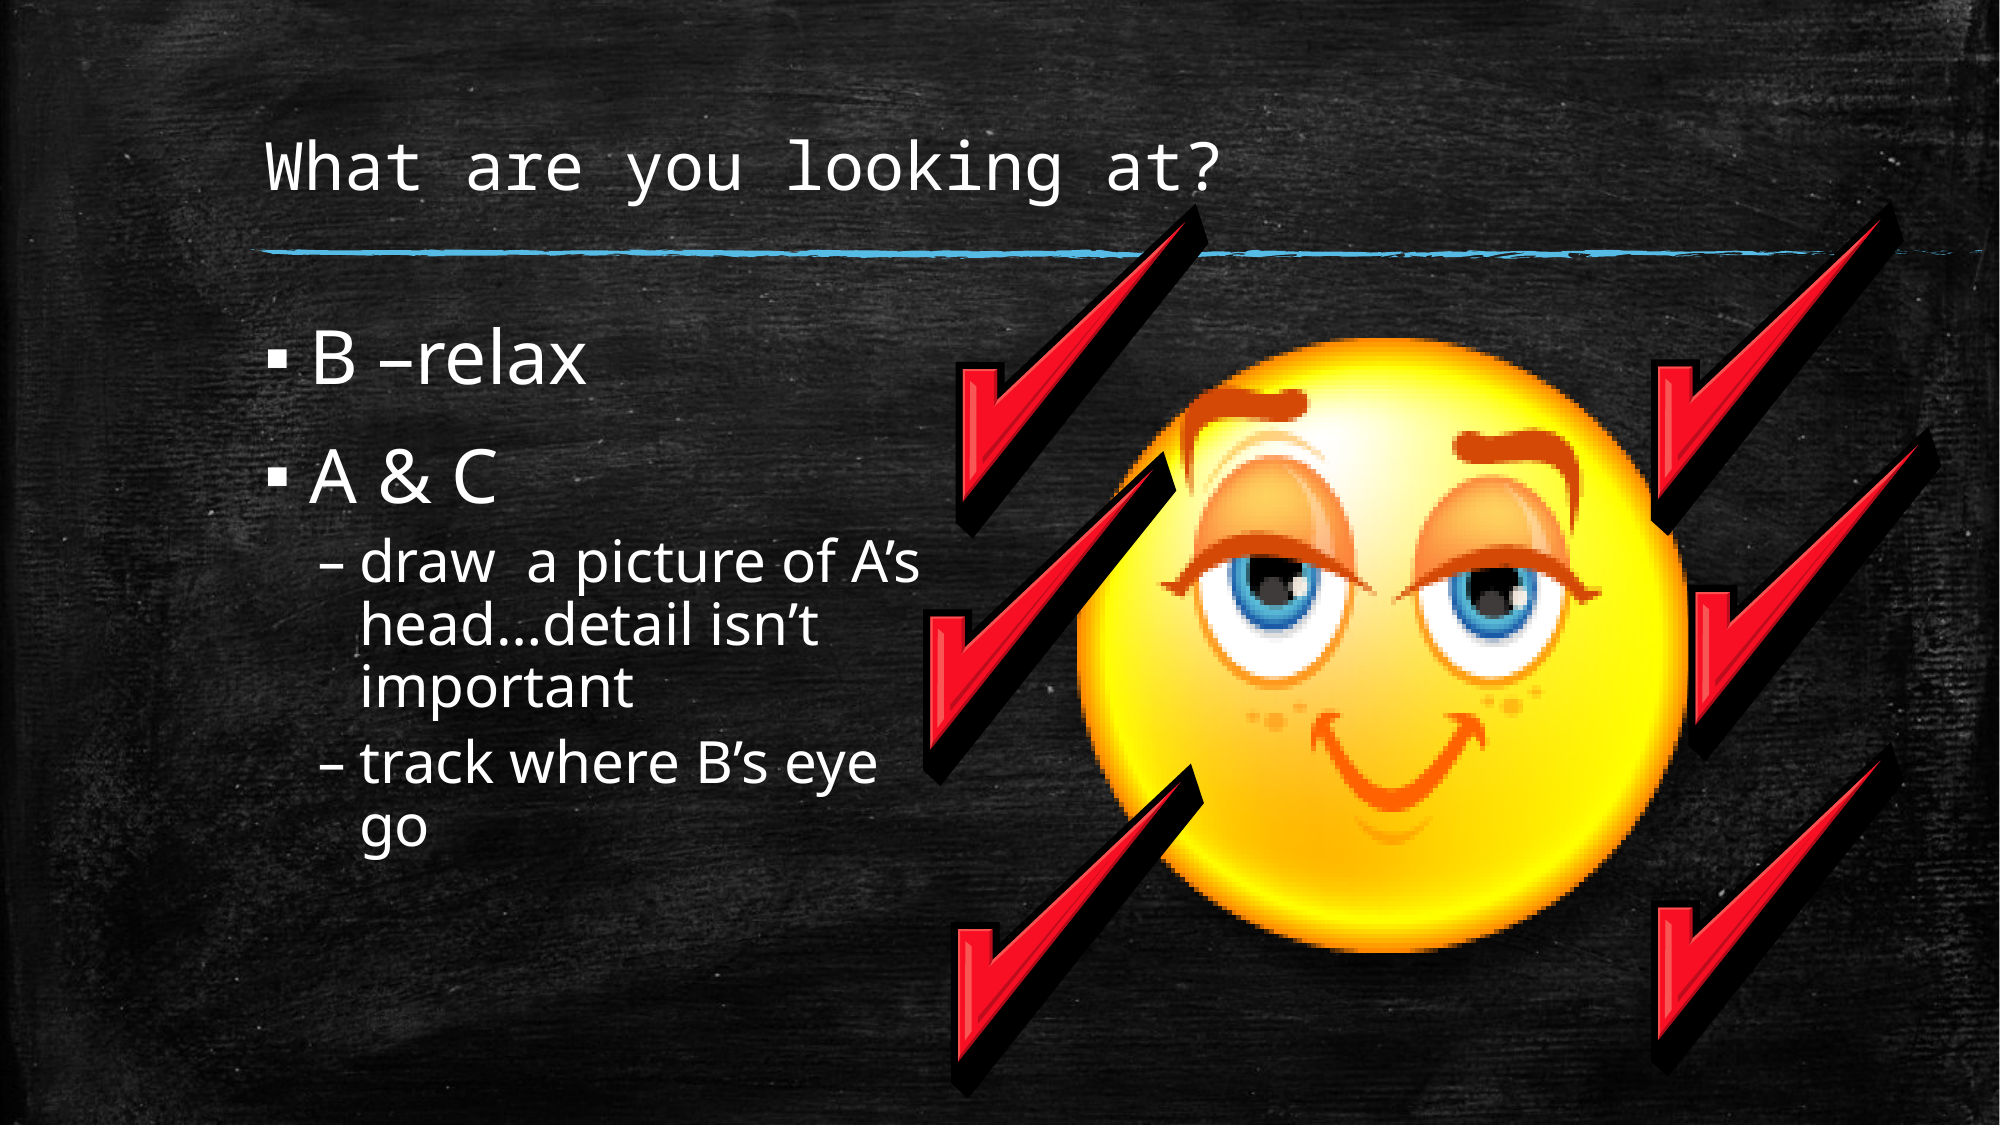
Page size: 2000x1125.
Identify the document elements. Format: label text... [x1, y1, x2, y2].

picture [922, 199, 1943, 1100]
title What are you looking at? [249, 45, 1750, 213]
list B –relax A & C draw a picture of A’s head…detail isn’t important track where B’s eye go [249, 312, 954, 1013]
